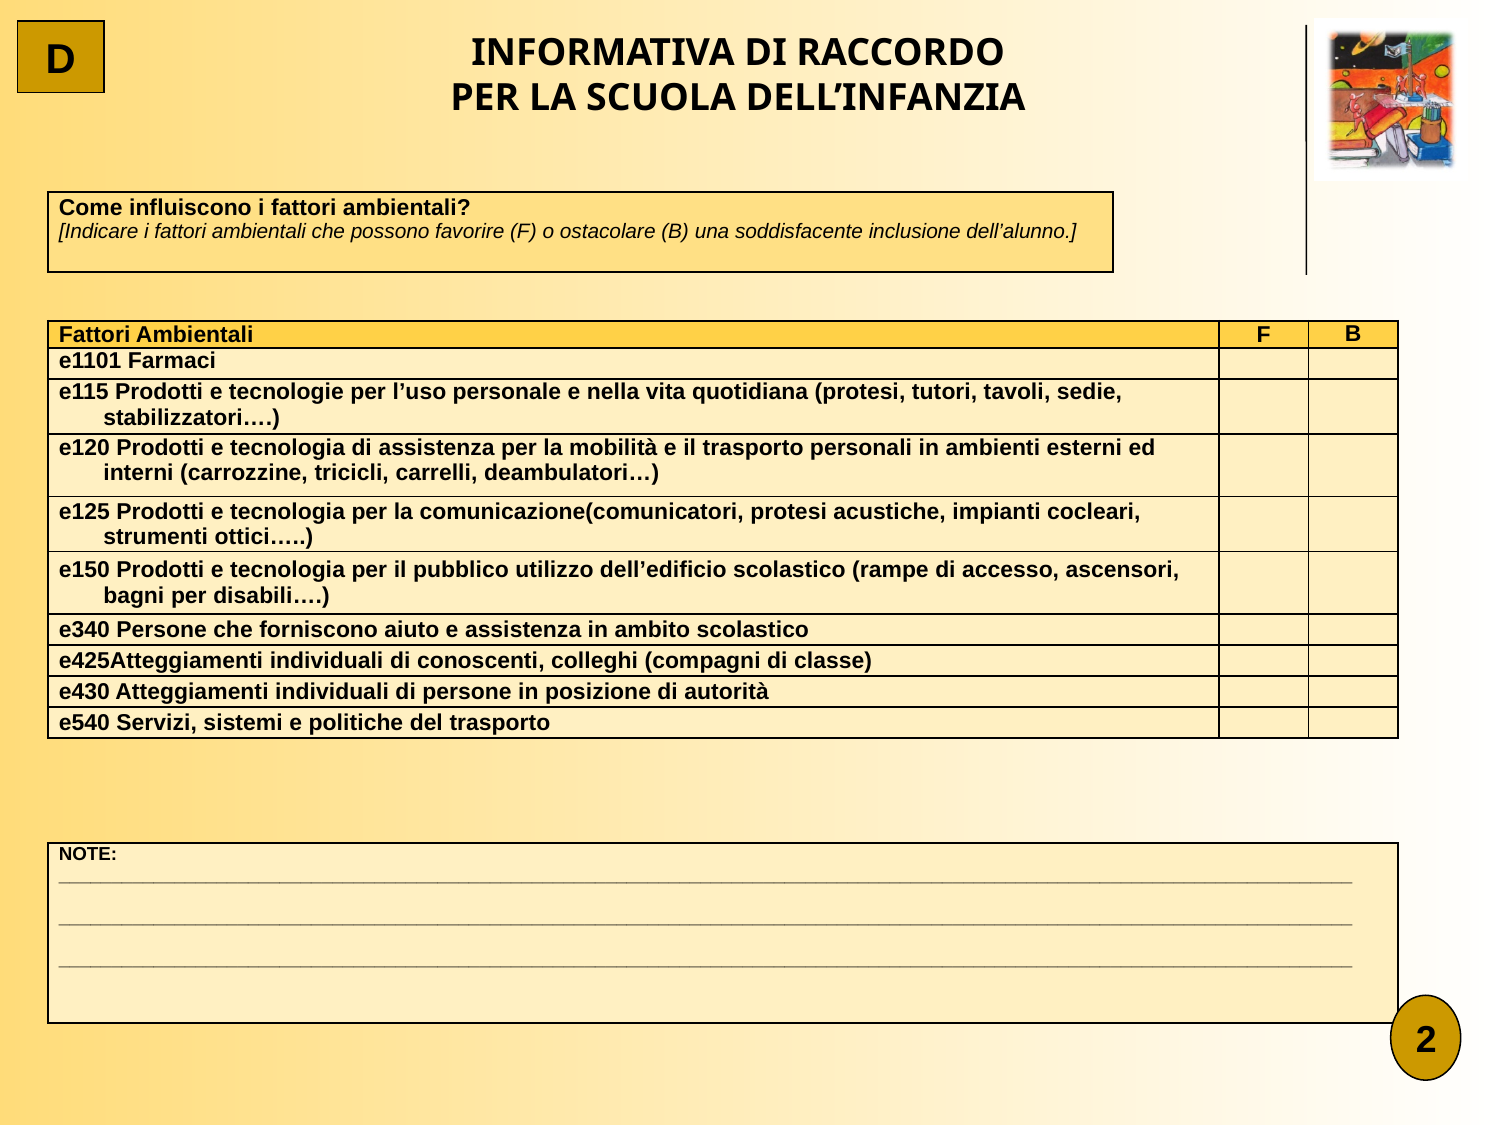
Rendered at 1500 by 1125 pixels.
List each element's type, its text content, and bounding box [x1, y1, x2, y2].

table_cell [1309, 380, 1397, 433]
table_header NOTE: ___________________________________________________________________________________________________________________________ ___________________________________________________________________________________________________________________________ ___________________________________________________________________________________________________________________________ [49, 844, 1397, 1022]
table_cell [1309, 646, 1397, 675]
table_cell e115 Prodotti e tecnologie per l’uso personale e nella vita quotidiana (protesi, tutori, tavoli, sedie, stabilizzatori….) [49, 380, 1218, 433]
table_cell [1309, 708, 1397, 737]
table_cell [1220, 646, 1308, 675]
table_cell [1309, 615, 1397, 644]
table_header F [1220, 322, 1308, 347]
table_cell e340 Persone che forniscono aiuto e assistenza in ambito scolastico [49, 615, 1218, 644]
table_cell [1309, 677, 1397, 706]
table_cell e430 Atteggiamenti individuali di persone in posizione di autorità [49, 677, 1218, 706]
text_box D [17, 21, 104, 93]
table_cell e425Atteggiamenti individuali di conoscenti, colleghi (compagni di classe) [49, 646, 1218, 675]
table_cell [1220, 349, 1308, 378]
picture [1314, 18, 1468, 181]
table_cell [223, 273, 227, 320]
table_cell [1220, 708, 1308, 737]
table_cell [1220, 677, 1308, 706]
table_cell e150 Prodotti e tecnologia per il pubblico utilizzo dell’edificio scolastico (rampe di accesso, ascensori, bagni per disabili….) [49, 552, 1218, 613]
table_cell [223, 0, 227, 191]
table_cell e125 Prodotti e tecnologia per la comunicazione(comunicatori, protesi acustiche, impianti cocleari, strumenti ottici…..) [49, 497, 1218, 551]
table_cell [223, 1024, 227, 1125]
table_cell [1309, 552, 1397, 613]
text_box 2 [1390, 995, 1461, 1081]
table_cell [223, 739, 227, 842]
table_cell e540 Servizi, sistemi e politiche del trasporto [49, 708, 1218, 737]
table_header Fattori Ambientali [49, 322, 1218, 347]
table_cell [1220, 380, 1308, 433]
table_cell [1220, 615, 1308, 644]
table_cell e1101 Farmaci [49, 349, 1218, 378]
table_cell [1309, 435, 1397, 496]
text_box INFORMATIVA DI RACCORDO PER LA SCUOLA DELL’INFANZIA [363, 20, 1114, 126]
table_header B [1309, 322, 1397, 347]
table_cell [1220, 552, 1308, 613]
table_cell [1309, 497, 1397, 551]
table_header Come influiscono i fattori ambientali? [Indicare i fattori ambientali che possono favorire (F) o ostacolare (B) una soddisfacente inclusione dell’alunno.] [49, 193, 1112, 271]
table_cell [1309, 349, 1397, 378]
table_cell [1220, 435, 1308, 496]
table_cell e120 Prodotti e tecnologia di assistenza per la mobilità e il trasporto personali in ambienti esterni ed interni (carrozzine, tricicli, carrelli, deambulatori…) [49, 435, 1218, 496]
table_cell [1220, 497, 1308, 551]
